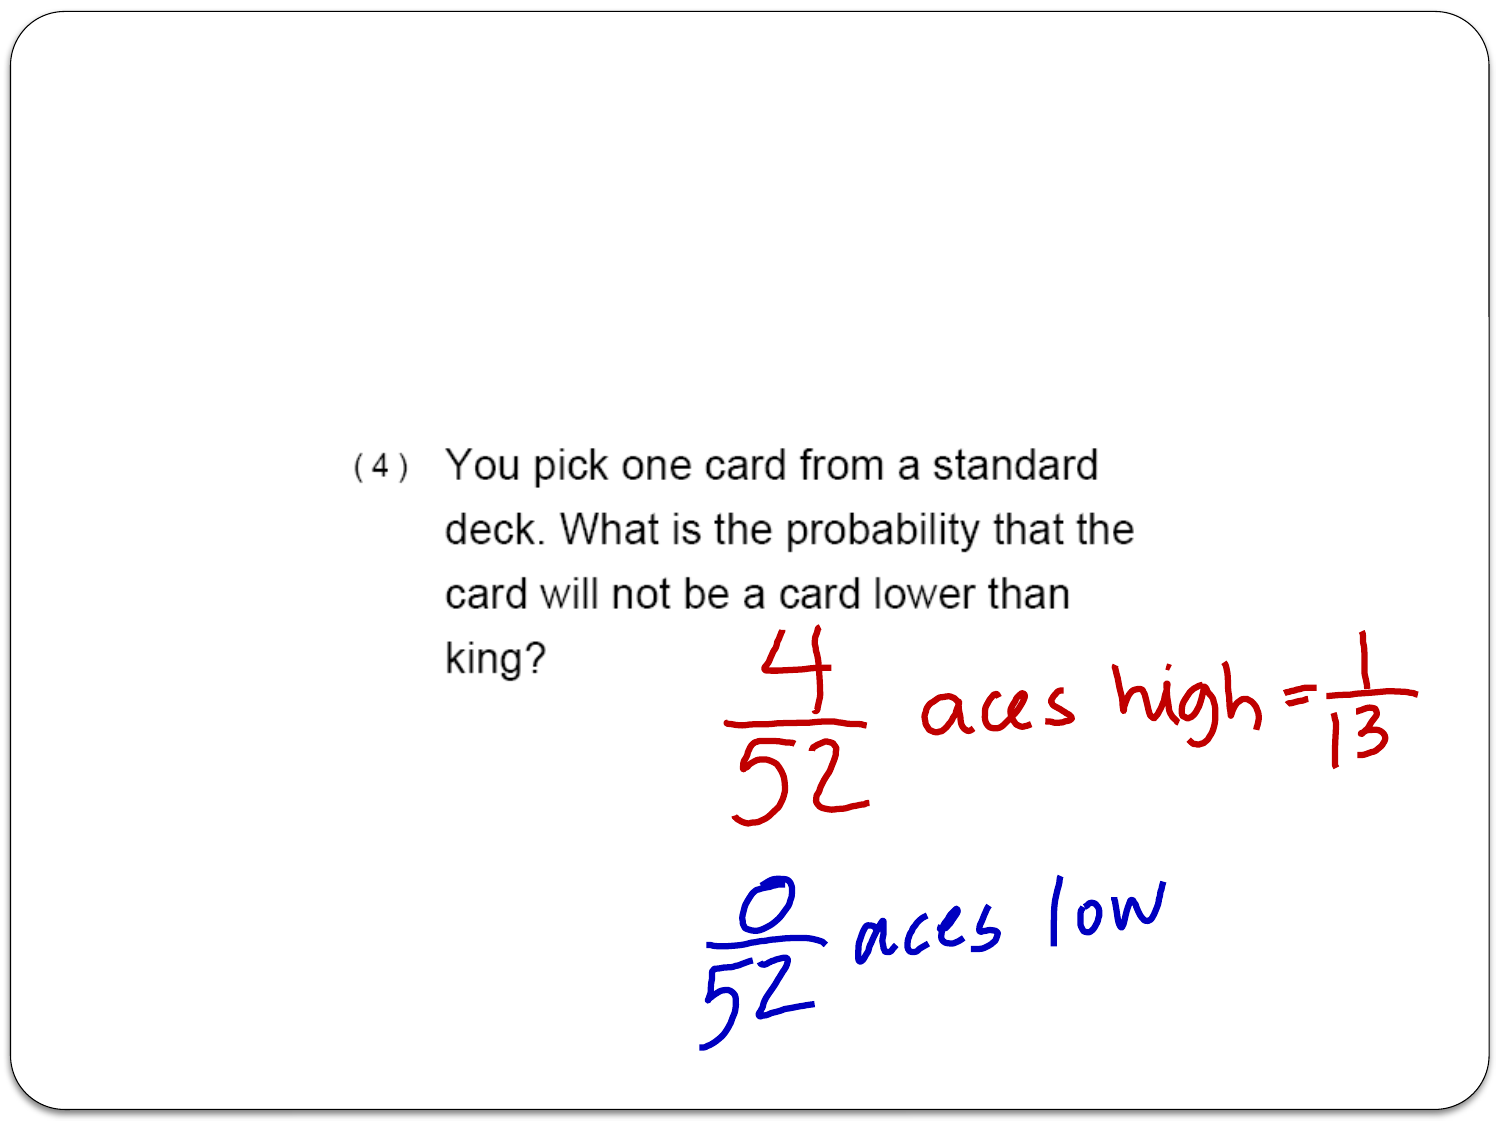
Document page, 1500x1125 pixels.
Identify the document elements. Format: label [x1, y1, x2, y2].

text_box [757, 956, 815, 1018]
text_box [939, 907, 965, 945]
text_box [699, 959, 753, 1049]
text_box [1113, 881, 1165, 929]
text_box [1332, 712, 1337, 769]
text_box [1052, 875, 1062, 947]
text_box [1045, 698, 1073, 724]
text_box [906, 914, 929, 953]
text_box [1283, 686, 1317, 694]
text_box [813, 698, 821, 712]
text_box [733, 740, 796, 825]
text_box [1361, 631, 1369, 690]
text_box [706, 937, 827, 948]
text_box [1144, 682, 1180, 724]
picture [352, 436, 1148, 689]
text_box [970, 905, 999, 950]
text_box [1356, 706, 1387, 756]
text_box [1079, 902, 1101, 934]
text_box [741, 878, 793, 932]
text_box [984, 698, 1032, 730]
text_box [1223, 661, 1260, 730]
text_box [1180, 684, 1217, 746]
text_box [725, 720, 867, 727]
text_box [1326, 690, 1419, 697]
text_box [1121, 698, 1129, 712]
text_box [1286, 698, 1309, 706]
text_box [857, 920, 897, 963]
text_box [811, 740, 870, 811]
text_box [923, 698, 974, 734]
